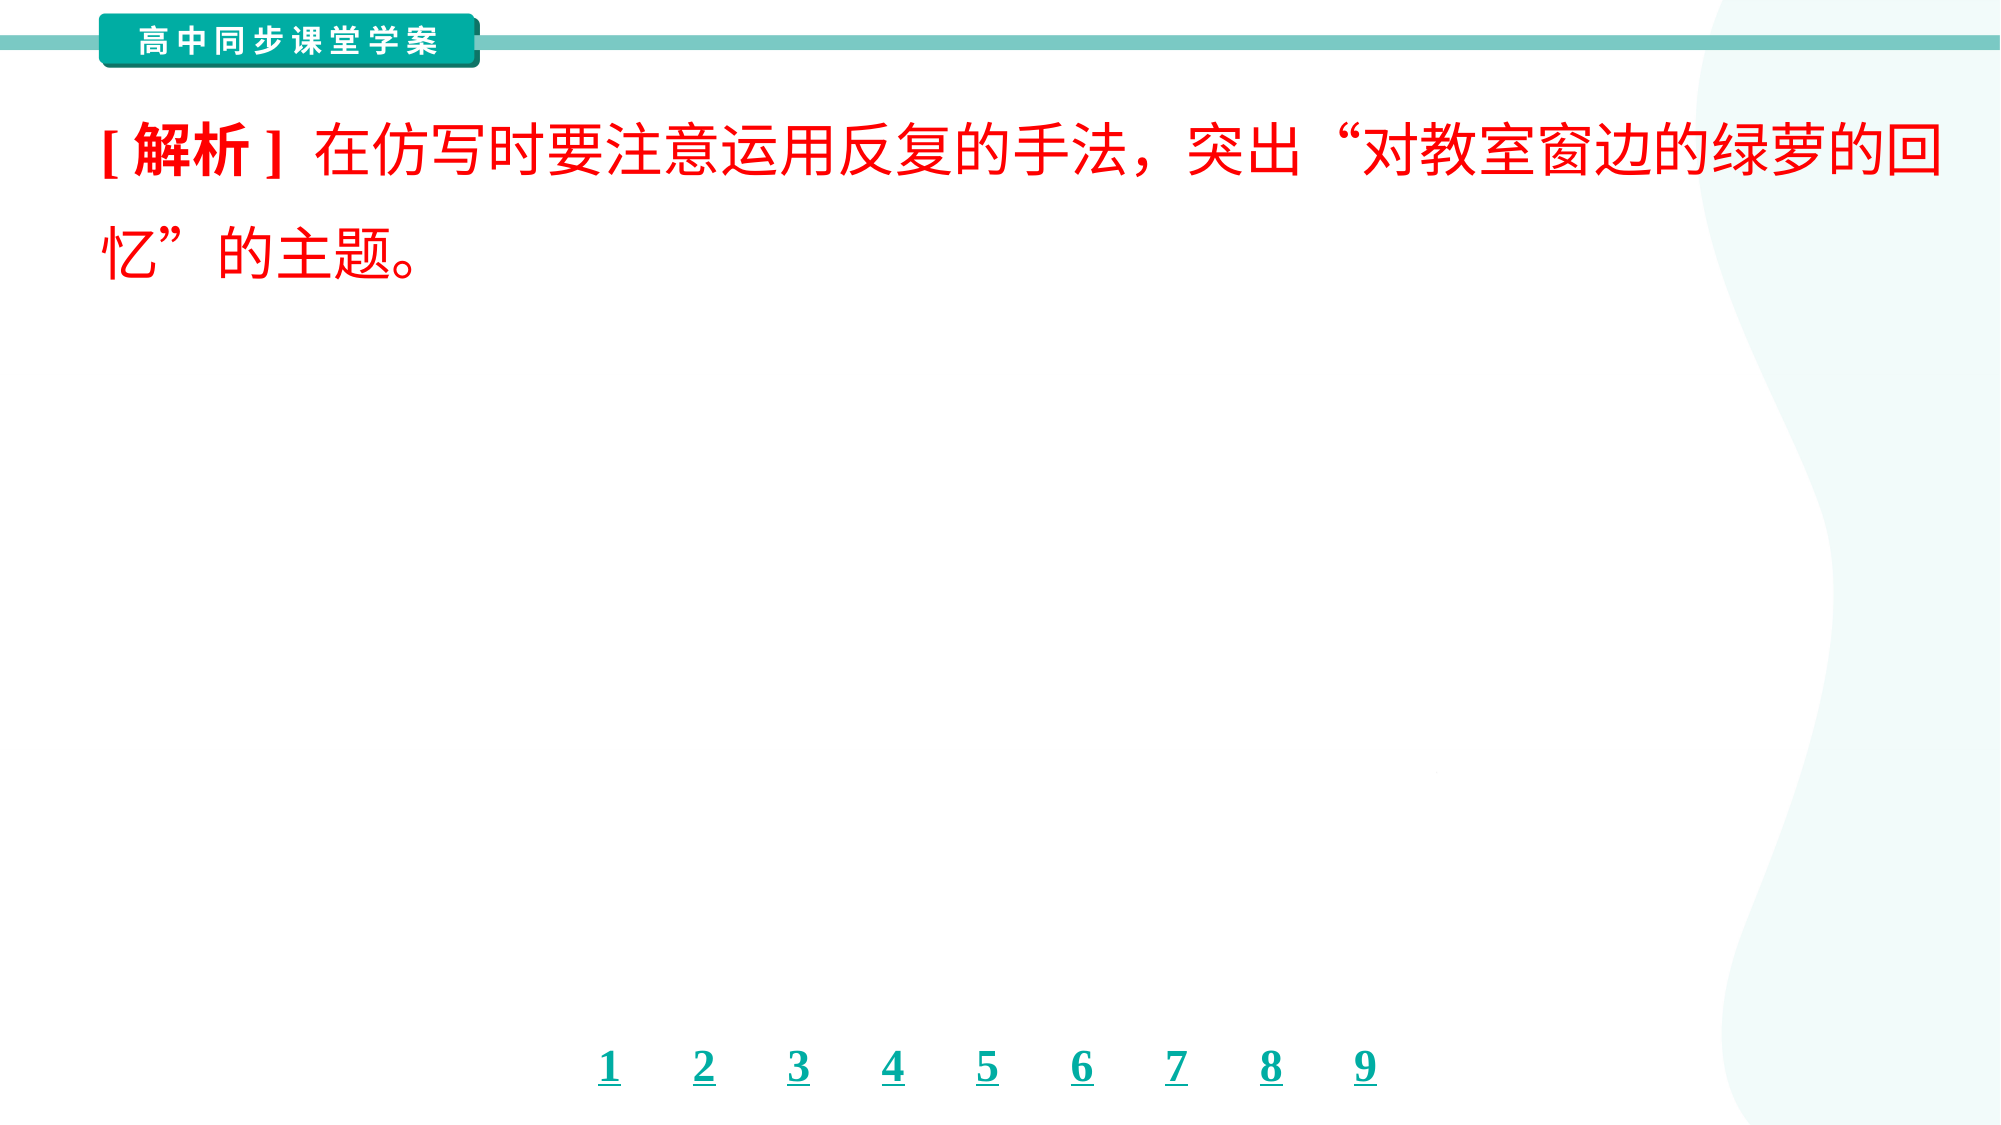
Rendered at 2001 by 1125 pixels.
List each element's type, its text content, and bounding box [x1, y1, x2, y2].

picture [0, 0, 2000, 1125]
text_box [解析] 在仿写时要注意运用反复的手法，突出“对教室窗边的绿萝的回 忆”的主题。 [100, 76, 1899, 277]
